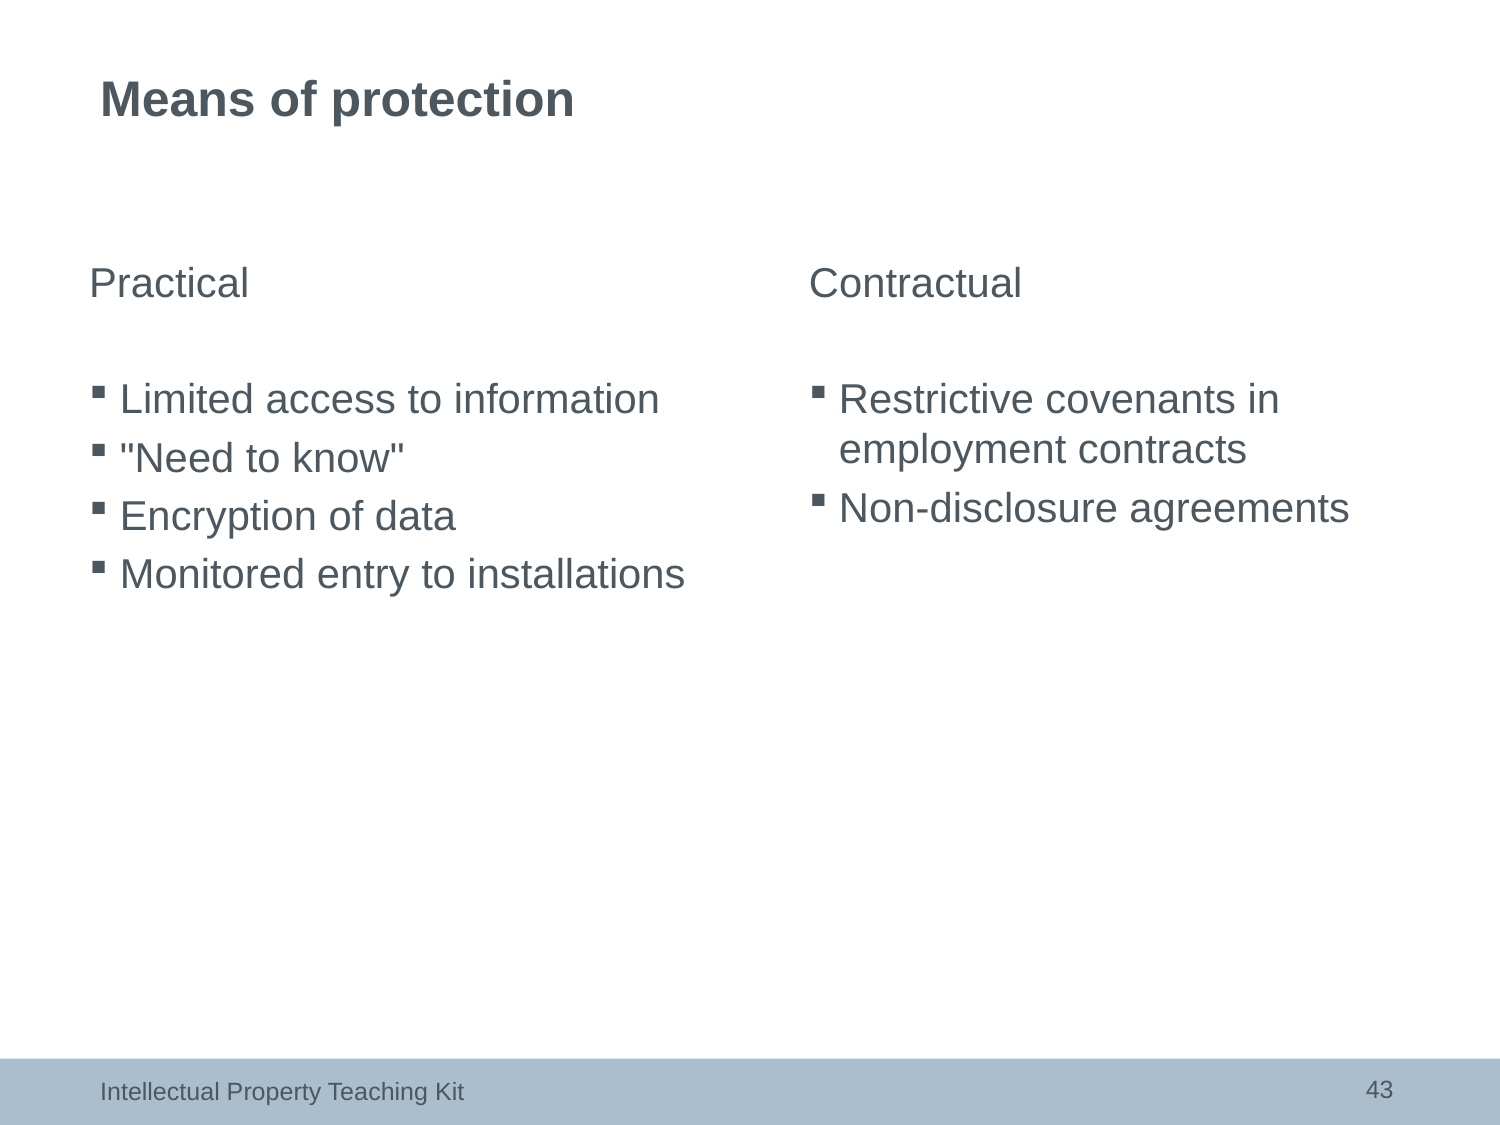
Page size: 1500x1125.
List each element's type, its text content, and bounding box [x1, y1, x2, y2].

list Practical Limited access to information "Need to know" Encryption of data Monitored entry to installations [88, 255, 727, 988]
footer Intellectual Property Teaching Kit [100, 1074, 988, 1125]
text_box 43 [1269, 1070, 1394, 1106]
title Means of protection [100, 66, 1400, 221]
list Contractual Restrictive covenants in employment contracts Non-disclosure agreements [808, 255, 1412, 988]
